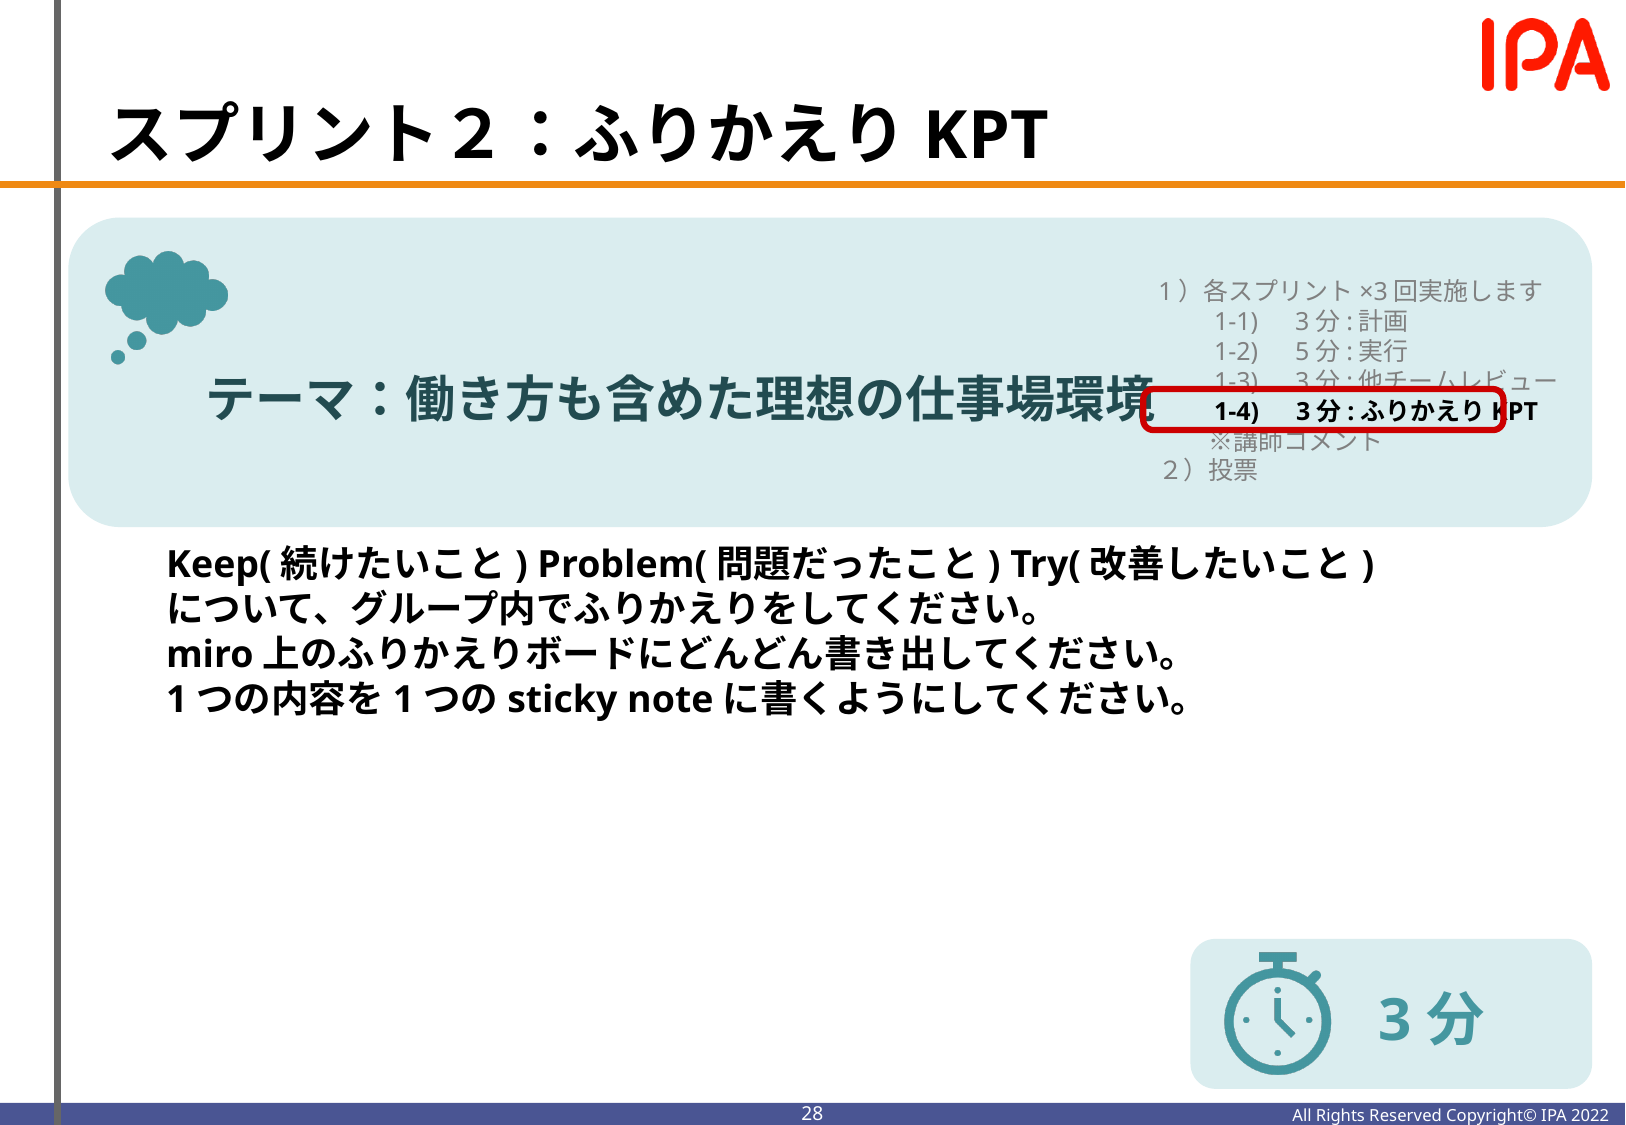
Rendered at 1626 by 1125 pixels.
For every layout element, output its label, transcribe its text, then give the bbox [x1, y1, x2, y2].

text_box Keep(続けたいこと) Problem(問題だったこと) Try(改善したいこと) について、グループ内でふりかえりをしてください。 miro上のふりかえりボードにどんどん書き出してください。 1つの内容を1つのsticky noteに書くようにしてください。 [150, 532, 1175, 1096]
text_box [1143, 388, 1504, 431]
text_box テーマ：働き方も含めた理想の仕事場環境 [190, 359, 341, 510]
text_box スプリント２：ふりかえりKPT [91, 84, 529, 167]
text_box [68, 217, 1581, 528]
picture [1201, 938, 1353, 1090]
text_box [1353, 938, 1593, 1089]
picture [91, 231, 243, 383]
text_box 3分 [1364, 974, 1514, 1097]
text_box All Rights Reserved Copyright© IPA 2022 [1225, 1097, 1625, 1125]
text_box [1190, 948, 1196, 1080]
text_box 1）各スプリント×3回実施します 1-1) 3分:計画 1-2) 5分:実行 1-3) 3分:他チームレビュー 1-4) 3分:ふりかえりKPT ※講師コメント ２）投票 [1143, 237, 1593, 510]
picture [1482, 18, 1610, 91]
text_box 27 [756, 1094, 869, 1125]
